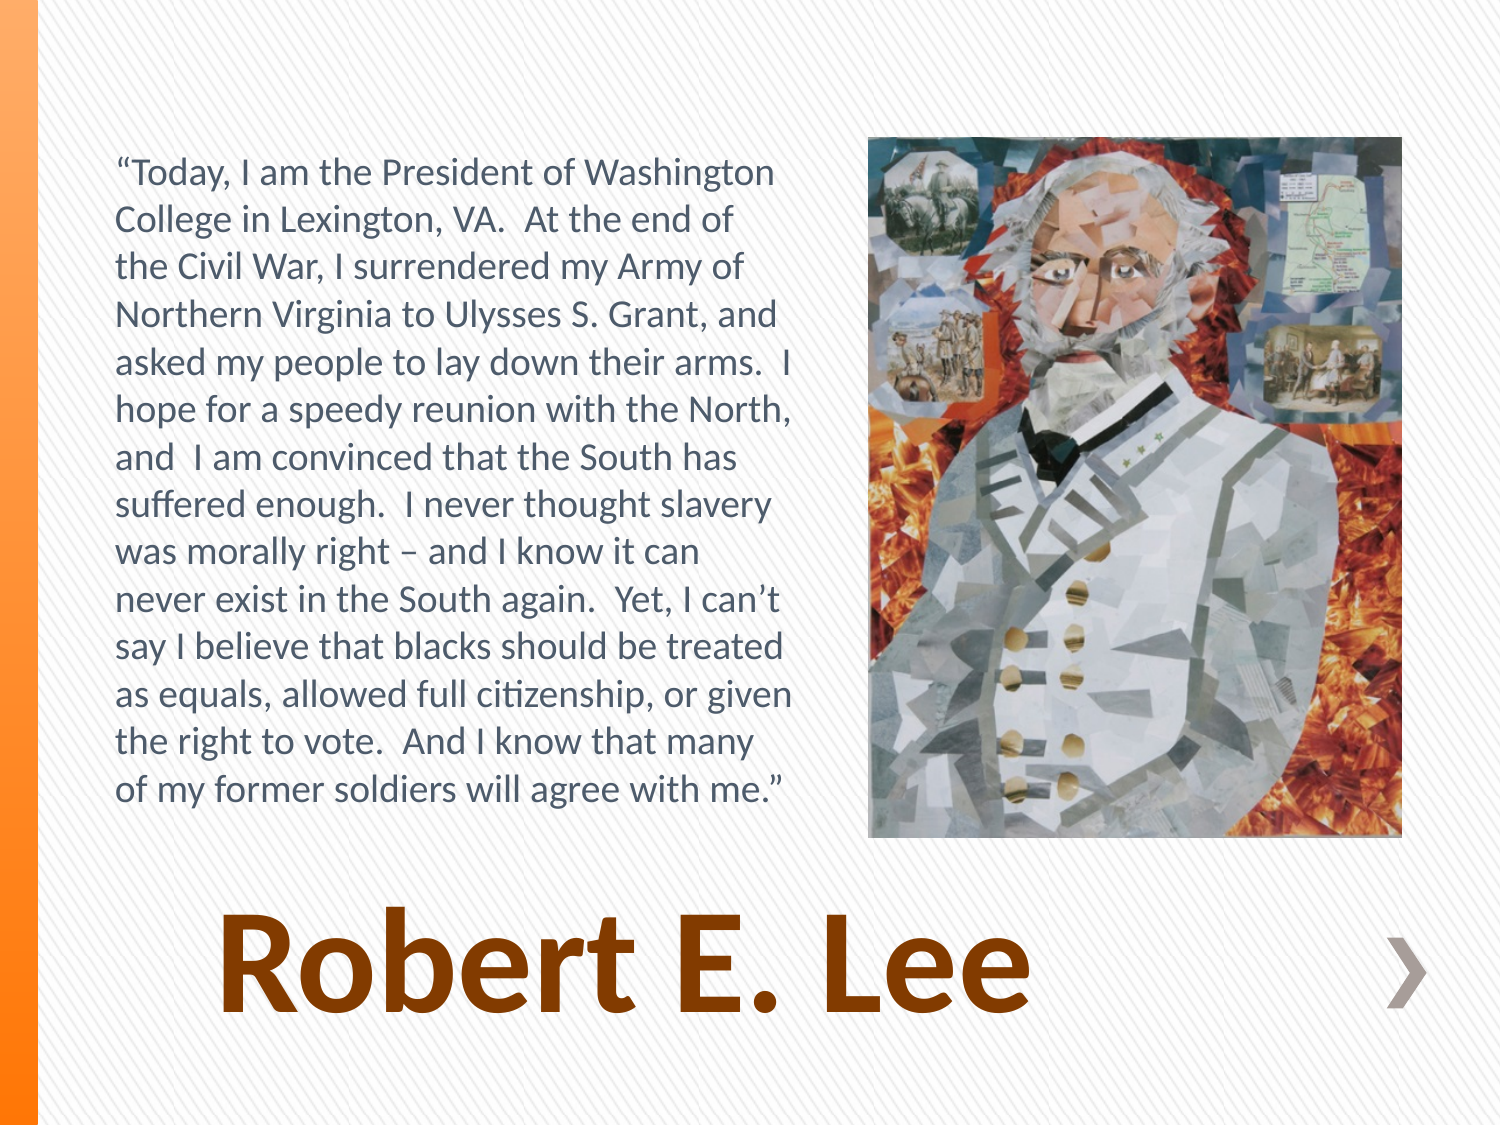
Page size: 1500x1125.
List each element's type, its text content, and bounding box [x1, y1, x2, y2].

list “Today, I am the President of Washington College in Lexington, VA. At the end of the Civil War, I surrendered my Army of Northern Virginia to Ulysses S. Grant, and asked my people to lay down their arms. I hope for a speedy reunion with the North, and I am convinced that the South has suffered enough. I never thought slavery was morally right – and I know it can never exist in the South again. Yet, I can’t say I believe that blacks should be treated as equals, allowed full citizenship, or given the right to vote. And I know that many of my former soldiers will agree with me.” [99, 138, 812, 858]
title Robert E. Lee [200, 862, 1388, 1050]
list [867, 137, 1402, 838]
